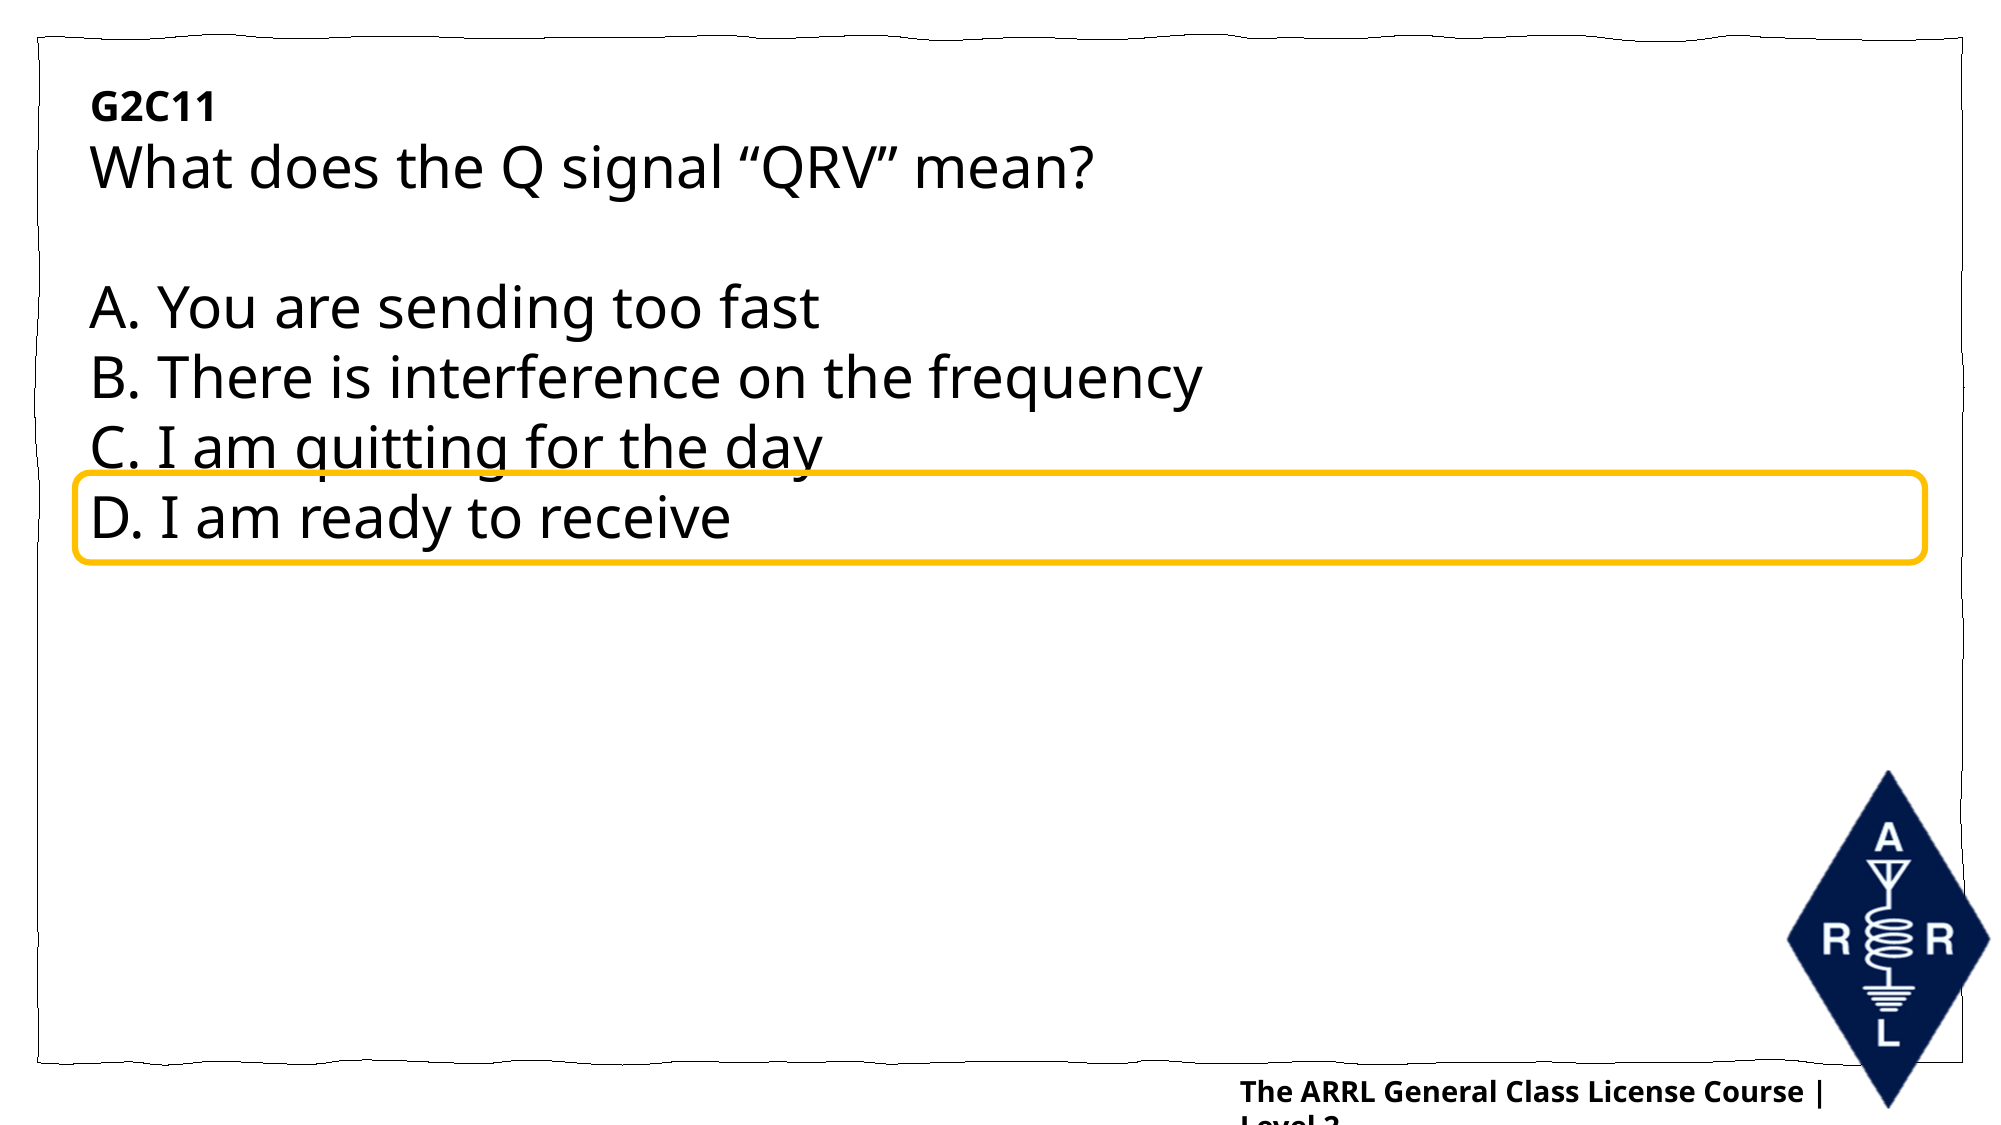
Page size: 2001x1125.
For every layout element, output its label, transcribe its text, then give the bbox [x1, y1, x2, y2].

picture [1773, 752, 1999, 1125]
text_box [73, 471, 1927, 564]
text_box G2C11 What does the Q signal “QRV” mean? A. You are sending too fast B. There is interference on the frequency C. I am quitting for the day D. I am ready to receive [75, 72, 1850, 479]
